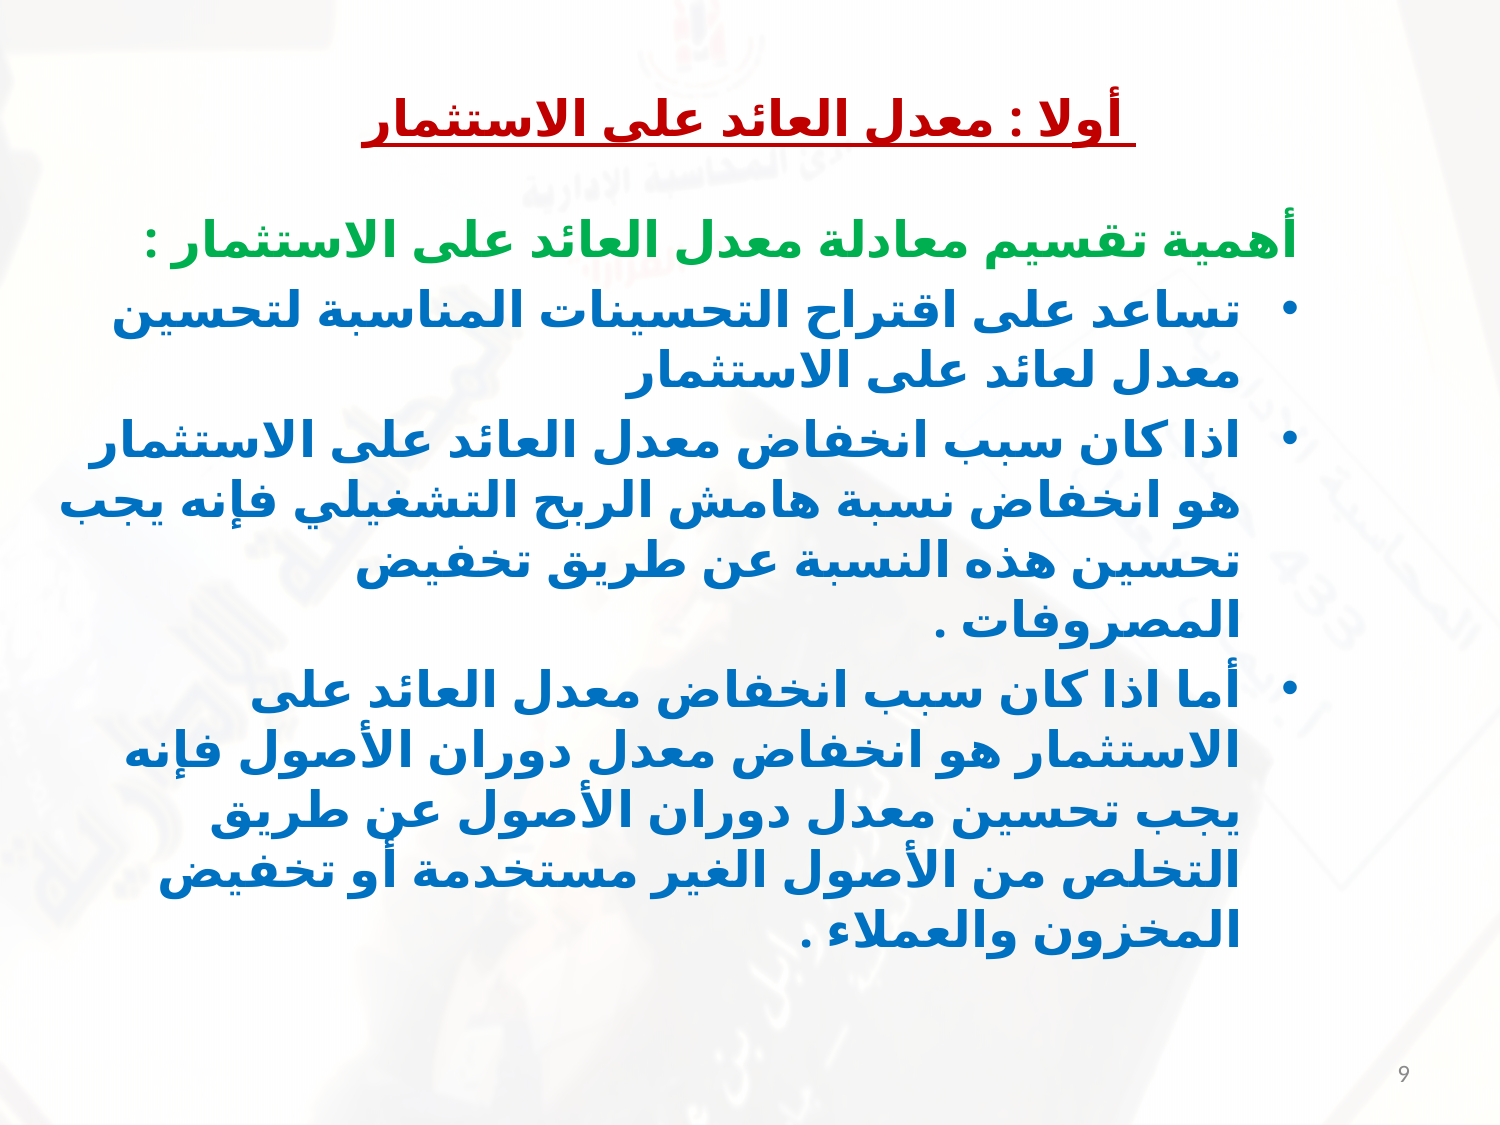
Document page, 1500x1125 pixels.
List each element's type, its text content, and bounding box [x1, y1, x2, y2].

slide_number 9 [1074, 1042, 1425, 1103]
title أولا : معدل العائد على الاستثمار [75, 45, 1425, 188]
list أهمية تقسيم معادلة معدل العائد على الاستثمار : تساعد على اقتراح التحسينات المناسبة لتحسين معدل لعائد على الاستثمار اذا كان سبب انخفاض معدل العائد على الاستثمار هو انخفاض نسبة هامش الربح التشغيلي فإنه يجب تحسين هذه النسبة عن طريق تخفيض المصروفات . أما اذا كان سبب انخفاض معدل العائد على الاستثمار هو انخفاض معدل دوران الأصول فإنه يجب تحسين معدل دوران الأصول عن طريق التخلص من الأصول الغير مستخدمة أو تخفيض المخزون والعملاء . [24, 200, 1388, 1005]
